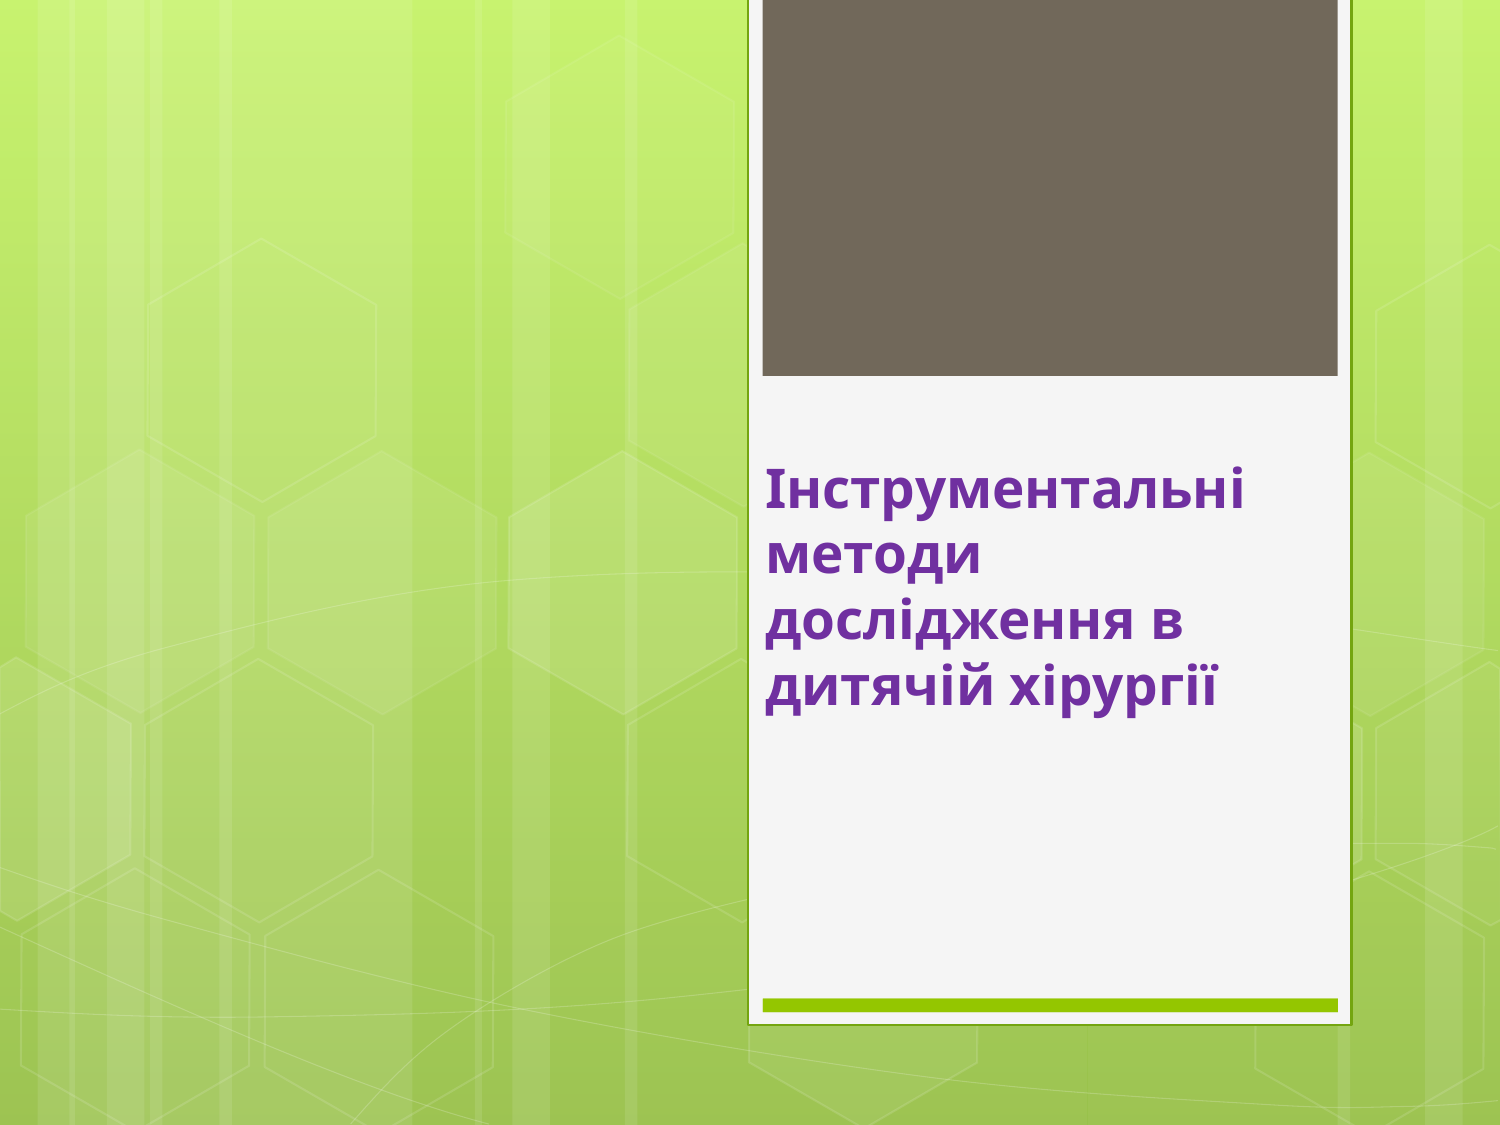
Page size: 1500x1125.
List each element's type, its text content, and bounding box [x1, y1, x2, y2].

title Інструментальні методи дослідження в дитячій хірургії [750, 444, 1353, 724]
